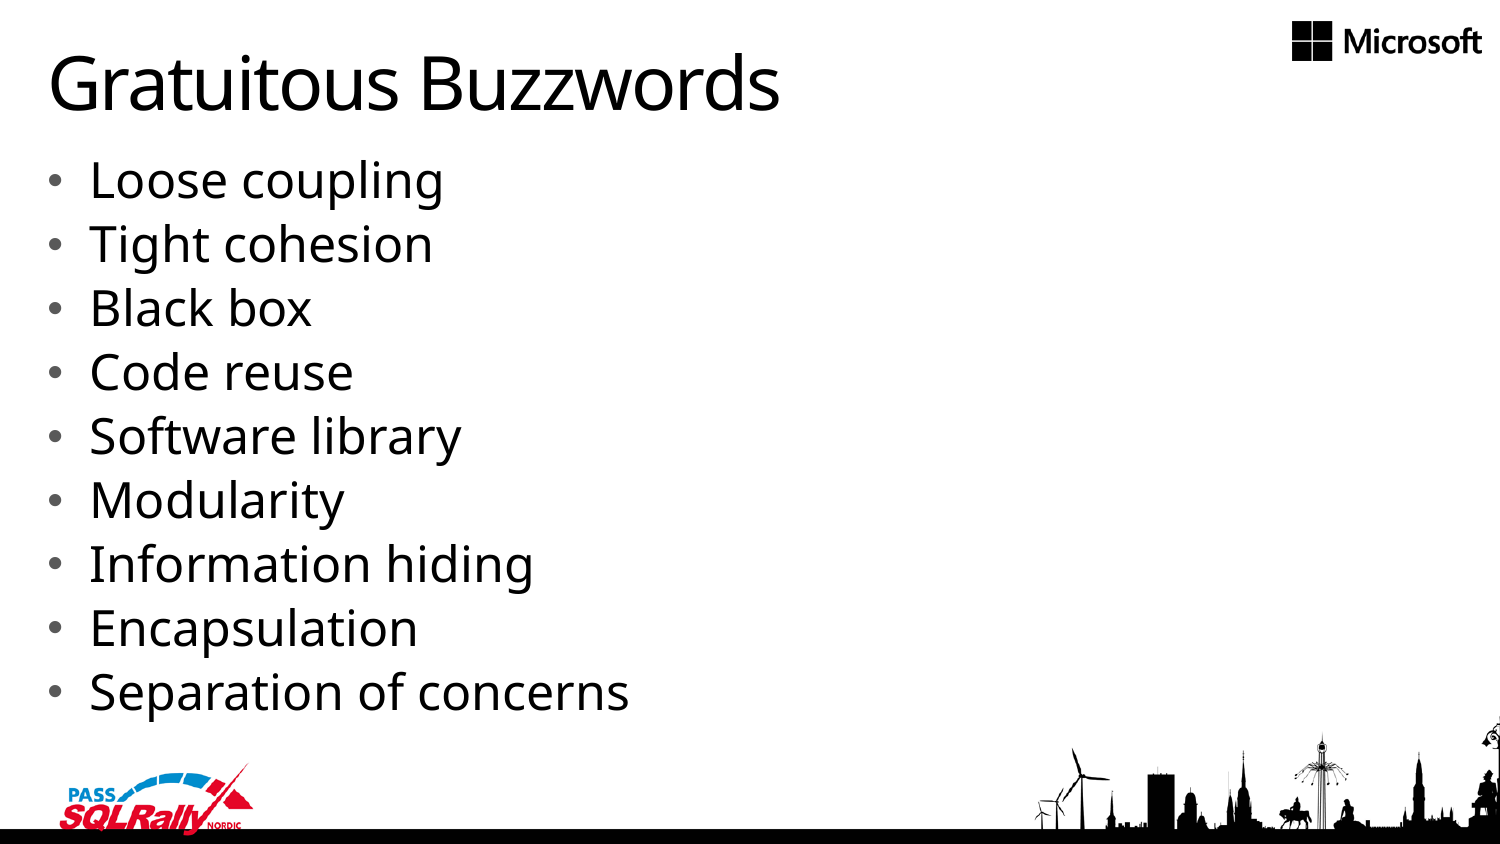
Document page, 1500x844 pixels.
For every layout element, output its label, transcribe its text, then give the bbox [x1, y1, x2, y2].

list Loose coupling Tight cohesion Black box Code reuse Software library Modularity Information hiding Encapsulation Separation of concerns [47, 155, 1461, 744]
picture [0, 0, 1500, 844]
title Gratuitous Buzzwords [47, 45, 1461, 129]
